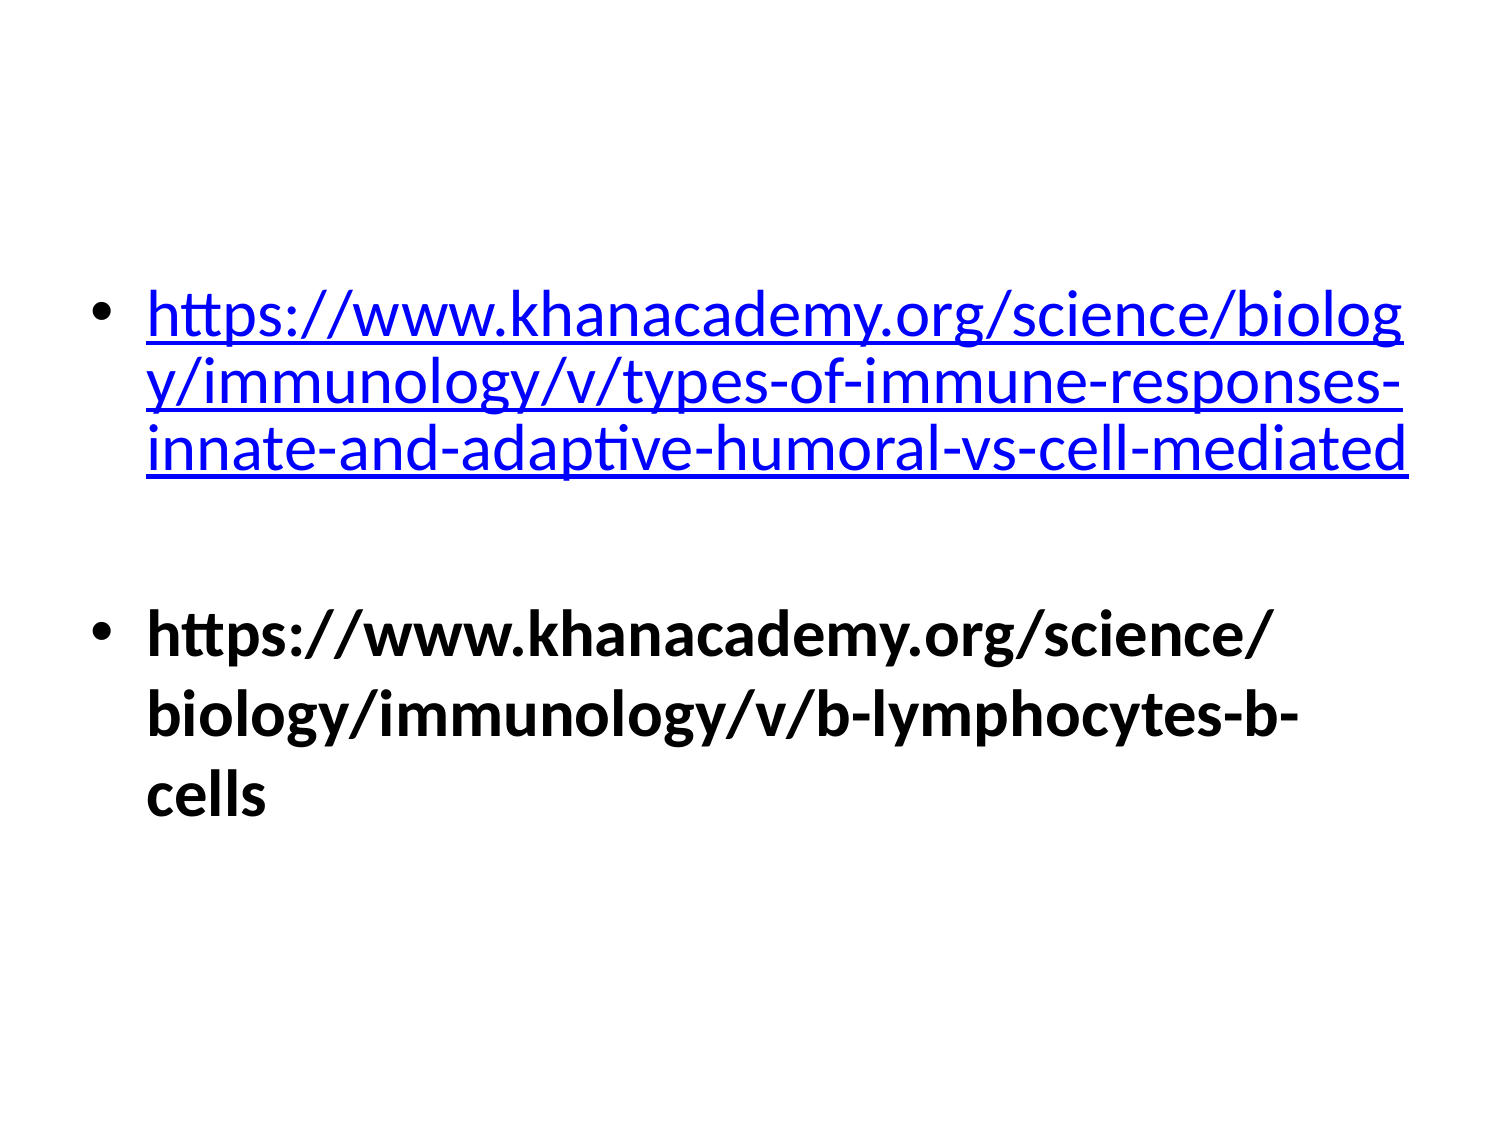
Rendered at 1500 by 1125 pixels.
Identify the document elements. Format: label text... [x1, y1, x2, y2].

list https://www.khanacademy.org/science/biology/immunology/v/types-of-immune-responses-innate-and-adaptive-humoral-vs-cell-mediated https://www.khanacademy.org/science/biology/immunology/v/b-lymphocytes-b-cells [75, 262, 1425, 1005]
